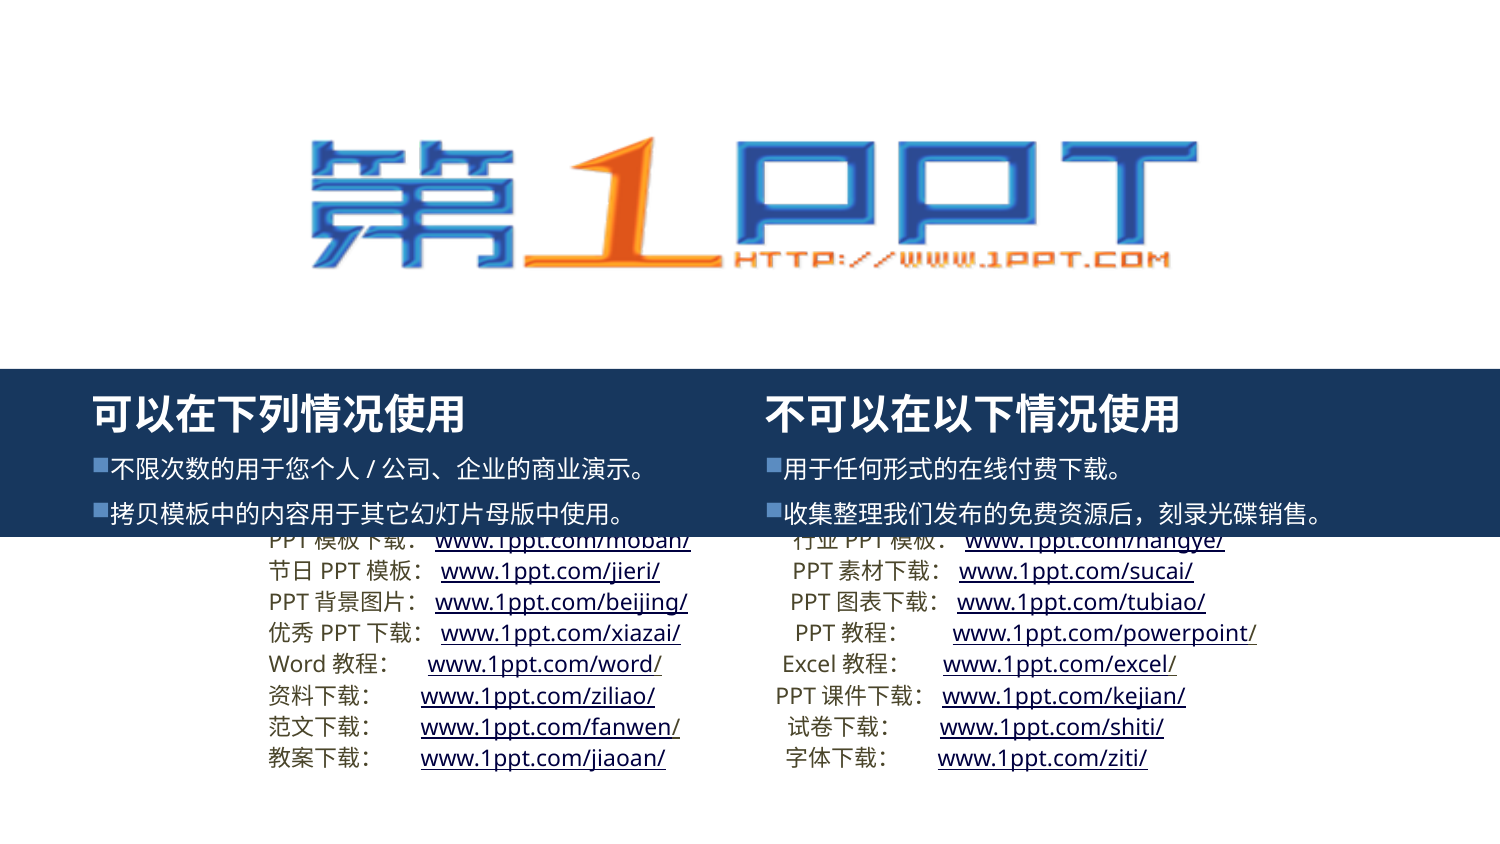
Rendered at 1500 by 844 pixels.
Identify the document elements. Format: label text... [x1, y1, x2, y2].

text_box [0, 368, 1500, 537]
text_box PPT模板下载：www.1ppt.com/moban/ 行业PPT模板：www.1ppt.com/hangye/ 节日PPT模板：www.1ppt.com/jieri/ PPT素材下载：www.1ppt.com/sucai/ PPT背景图片：www.1ppt.com/beijing/ PPT图表下载：www.1ppt.com/tubiao/ 优秀PPT下载：www.1ppt.com/xiazai/ PPT教程： www.1ppt.com/powerpoint/ Word教程： www.1ppt.com/word/ Excel教程： www.1ppt.com/excel/ 资料下载： www.1ppt.com/ziliao/ PPT课件下载：www.1ppt.com/kejian/ 范文下载： www.1ppt.com/fanwen/ 试卷下载： www.1ppt.com/shiti/ 教案下载： www.1ppt.com/jiaoan/ 字体下载： www.1ppt.com/ziti/ [252, 572, 1315, 756]
text_box 不可以在以下情况使用 用于任何形式的在线付费下载。 收集整理我们发布的免费资源后，刻录光碟销售。 [750, 381, 1424, 572]
text_box 可以在下列情况使用 不限次数的用于您个人/公司、企业的商业演示。 拷贝模板中的内容用于其它幻灯片母版中使用。 [76, 381, 750, 581]
picture [134, 38, 1400, 369]
